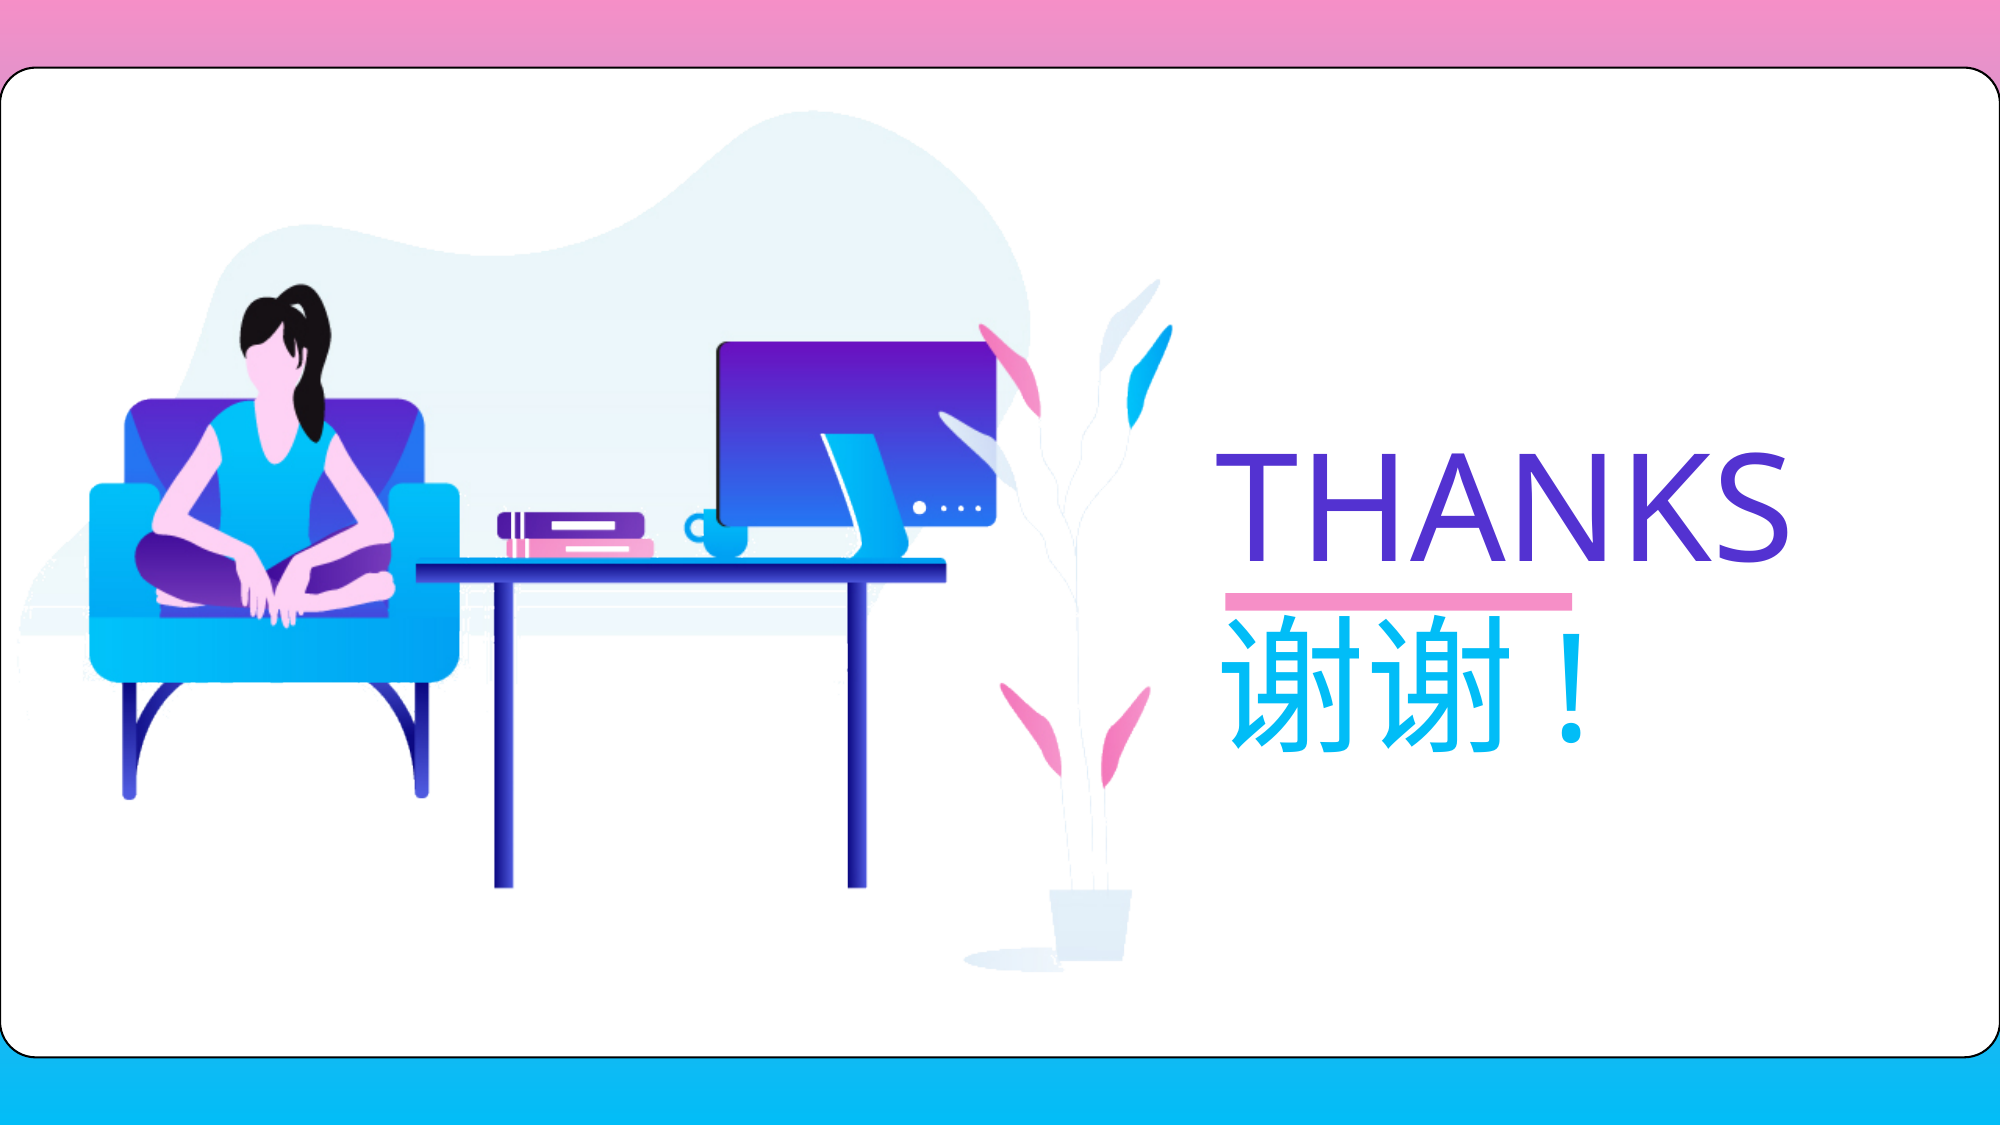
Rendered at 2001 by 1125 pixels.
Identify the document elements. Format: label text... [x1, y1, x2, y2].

picture [0, 93, 1184, 1032]
text_box [0, 66, 2000, 1059]
text_box THANKS 谢谢! [1201, 403, 2000, 779]
text_box [1225, 593, 1573, 611]
